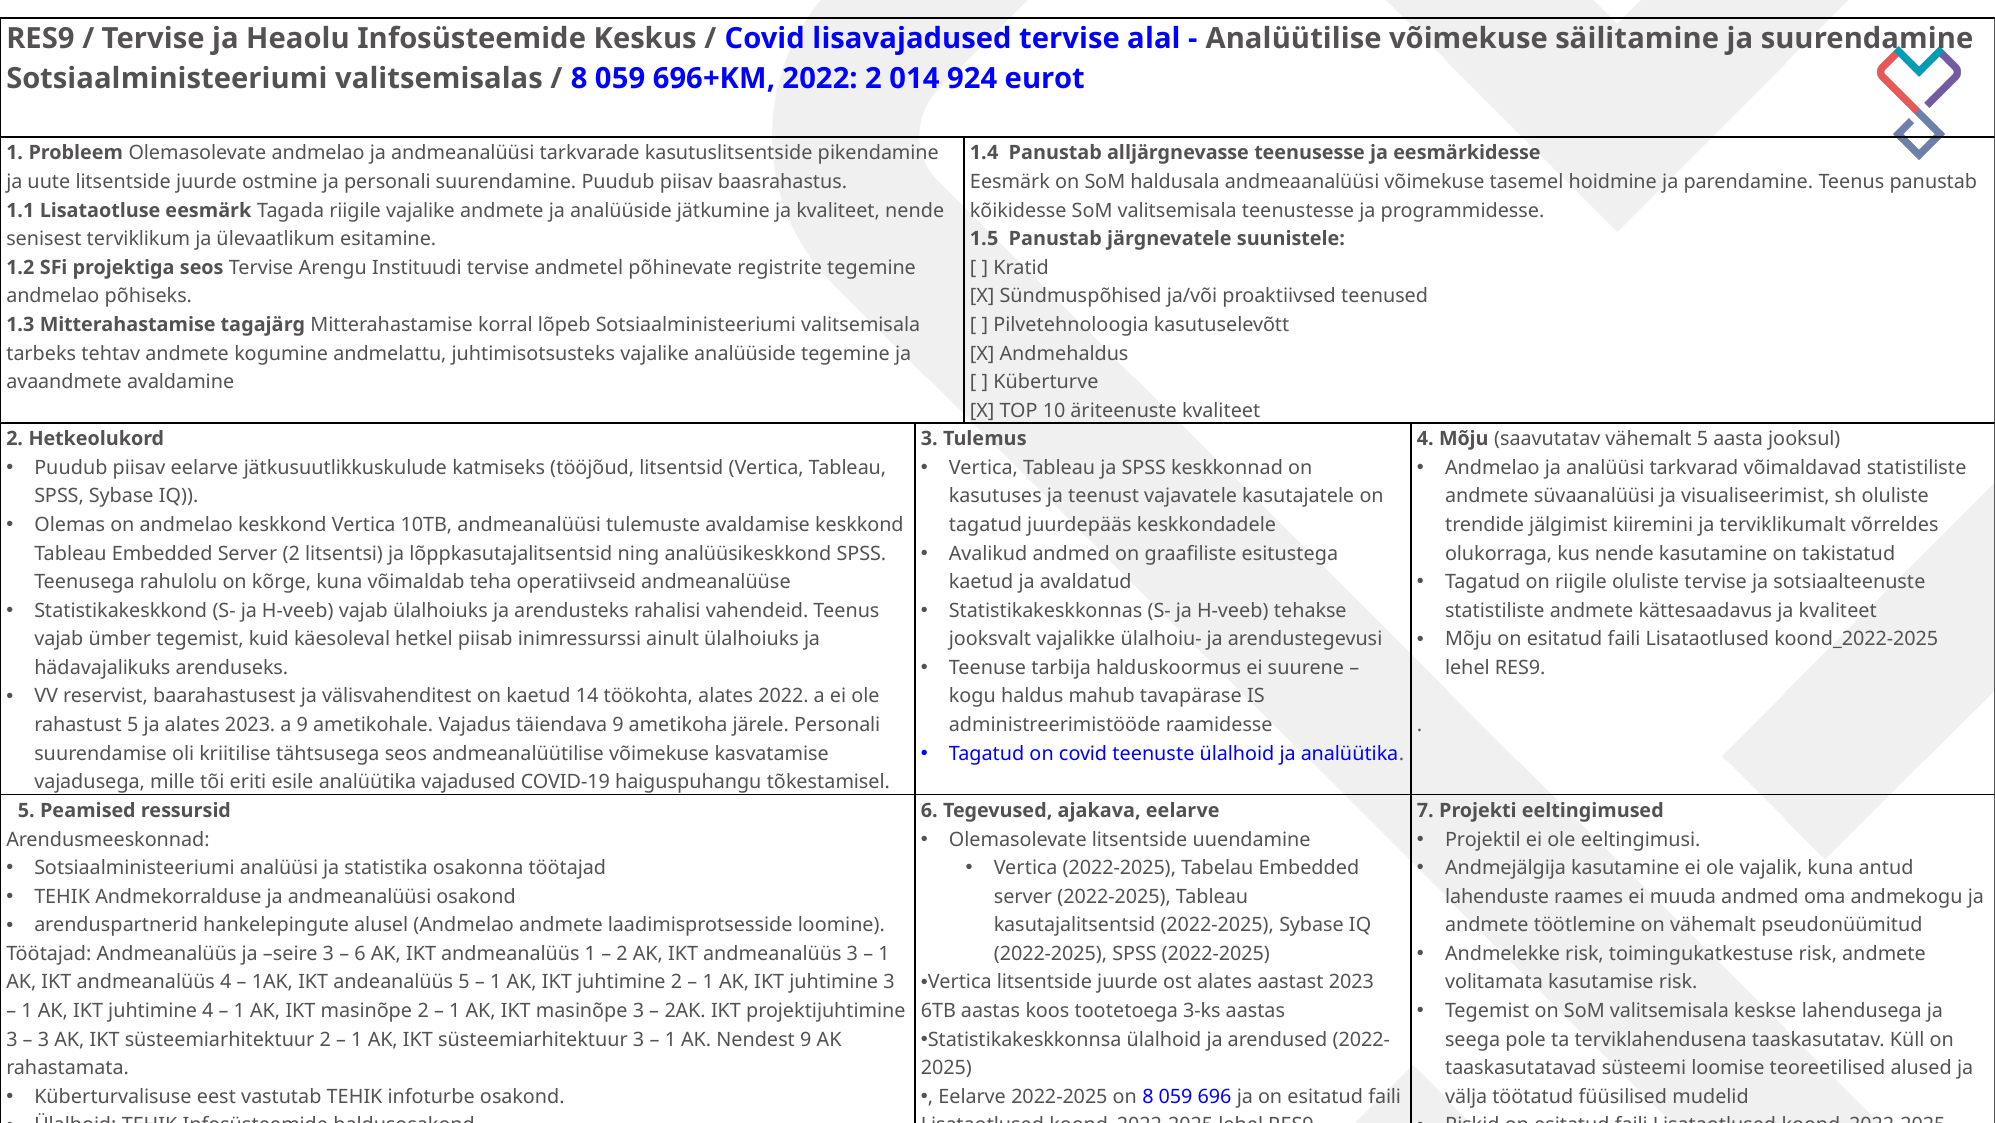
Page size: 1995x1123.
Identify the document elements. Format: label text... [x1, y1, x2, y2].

table_header RES9 / Tervise ja Heaolu Infosüsteemide Keskus / Covid lisavajadused tervise alal - Analüütilise võimekuse säilitamine ja suurendamine Sotsiaalministeeriumi valitsemisalas / 8 059 696+KM, 2022: 2 014 924 eurot [1, 19, 1994, 136]
table_cell 7. Projekti eeltingimused Projektil ei ole eeltingimusi. Andmejälgija kasutamine ei ole vajalik, kuna antud lahenduste raames ei muuda andmed oma andmekogu ja andmete töötlemine on vähemalt pseudonüümitud Andmelekke risk, toimingukatkestuse risk, andmete volitamata kasutamise risk. Tegemist on SoM valitsemisala keskse lahendusega ja seega pole ta terviklahendusena taaskasutatav. Küll on taaskasutatavad süsteemi loomise teoreetilised alused ja välja töötatud füüsilised mudelid Riskid on esitatud faili Lisataotlused koond_2022-2025 lehel RES9. [1412, 795, 1994, 1123]
table_cell 6. Tegevused, ajakava, eelarve Olemasolevate litsentside uuendamine Vertica (2022-2025), Tabelau Embedded server (2022-2025), Tableau kasutajalitsentsid (2022-2025), Sybase IQ (2022-2025), SPSS (2022-2025) Vertica litsentside juurde ost alates aastast 2023 6TB aastas koos tootetoega 3-ks aastas Statistikakeskkonnsa ülalhoid ja arendused (2022-2025) , Eelarve 2022-2025 on 8 059 696 ja on esitatud faili Lisataotlused koond_2022-2025 lehel RES9. [916, 795, 1410, 1123]
table_cell 2. Hetkeolukord Puudub piisav eelarve jätkusuutlikkuskulude katmiseks (tööjõud, litsentsid (Vertica, Tableau, SPSS, Sybase IQ)). Olemas on andmelao keskkond Vertica 10TB, andmeanalüüsi tulemuste avaldamise keskkond Tableau Embedded Server (2 litsentsi) ja lõppkasutajalitsentsid ning analüüsikeskkond SPSS. Teenusega rahulolu on kõrge, kuna võimaldab teha operatiivseid andmeanalüüse Statistikakeskkond (S- ja H-veeb) vajab ülalhoiuks ja arendusteks rahalisi vahendeid. Teenus vajab ümber tegemist, kuid käesoleval hetkel piisab inimressurssi ainult ülalhoiuks ja hädavajalikuks arenduseks. VV reservist, baarahastusest ja välisvahenditest on kaetud 14 töökohta, alates 2022. a ei ole rahastust 5 ja alates 2023. a 9 ametikohale. Vajadus täiendava 9 ametikoha järele. Personali suurendamise oli kriitilise tähtsusega seos andmeanalüütilise võimekuse kasvatamise vajadusega, mille tõi eriti esile analüütika vajadused COVID-19 haiguspuhangu tõkestamisel. [1, 424, 914, 794]
table_cell 1. Probleem Olemasolevate andmelao ja andmeanalüüsi tarkvarade kasutuslitsentside pikendamine ja uute litsentside juurde ostmine ja personali suurendamine. Puudub piisav baasrahastus. 1.1 Lisataotluse eesmärk Tagada riigile vajalike andmete ja analüüside jätkumine ja kvaliteet, nende senisest terviklikum ja ülevaatlikum esitamine. 1.2 SFi projektiga seos Tervise Arengu Instituudi tervise andmetel põhinevate registrite tegemine andmelao põhiseks. 1.3 Mitterahastamise tagajärg Mitterahastamise korral lõpeb Sotsiaalministeeriumi valitsemisala tarbeks tehtav andmete kogumine andmelattu, juhtimisotsusteks vajalike analüüside tegemine ja avaandmete avaldamine [1, 138, 963, 422]
table_cell 5. Peamised ressursid Arendusmeeskonnad: Sotsiaalministeeriumi analüüsi ja statistika osakonna töötajad TEHIK Andmekorralduse ja andmeanalüüsi osakond arenduspartnerid hankelepingute alusel (Andmelao andmete laadimisprotsesside loomine). Töötajad: Andmeanalüüs ja –seire 3 – 6 AK, IKT andmeanalüüs 1 – 2 AK, IKT andmeanalüüs 3 – 1 AK, IKT andmeanalüüs 4 – 1AK, IKT andeanalüüs 5 – 1 AK, IKT juhtimine 2 – 1 AK, IKT juhtimine 3 – 1 AK, IKT juhtimine 4 – 1 AK, IKT masinõpe 2 – 1 AK, IKT masinõpe 3 – 2AK. IKT projektijuhtimine 3 – 3 AK, IKT süsteemiarhitektuur 2 – 1 AK, IKT süsteemiarhitektuur 3 – 1 AK. Nendest 9 AK rahastamata. Küberturvalisuse eest vastutab TEHIK infoturbe osakond. Ülalhoid: TEHIK Infosüsteemide haldusosakond. [1, 795, 914, 1123]
table_cell 3. Tulemus Vertica, Tableau ja SPSS keskkonnad on kasutuses ja teenust vajavatele kasutajatele on tagatud juurdepääs keskkondadele Avalikud andmed on graafiliste esitustega kaetud ja avaldatud Statistikakeskkonnas (S- ja H-veeb) tehakse jooksvalt vajalikke ülalhoiu- ja arendustegevusi Teenuse tarbija halduskoormus ei suurene – kogu haldus mahub tavapärase IS administreerimistööde raamidesse Tagatud on covid teenuste ülalhoid ja analüütika. [916, 424, 1410, 794]
table_cell 4. Mõju (saavutatav vähemalt 5 aasta jooksul) Andmelao ja analüüsi tarkvarad võimaldavad statistiliste andmete süvaanalüüsi ja visualiseerimist, sh oluliste trendide jälgimist kiiremini ja terviklikumalt võrreldes olukorraga, kus nende kasutamine on takistatud Tagatud on riigile oluliste tervise ja sotsiaalteenuste statistiliste andmete kättesaadavus ja kvaliteet Mõju on esitatud faili Lisataotlused koond_2022-2025 lehel RES9. . [1412, 424, 1994, 794]
table_cell 1.4 Panustab alljärgnevasse teenusesse ja eesmärkidesse Eesmärk on SoM haldusala andmeaanalüüsi võimekuse tasemel hoidmine ja parendamine. Teenus panustab kõikidesse SoM valitsemisala teenustesse ja programmidesse. 1.5 Panustab järgnevatele suunistele: [ ] Kratid [X] Sündmuspõhised ja/või proaktiivsed teenused [ ] Pilvetehnoloogia kasutuselevõtt [X] Andmehaldus [ ] Küberturve [X] TOP 10 äriteenuste kvaliteet [965, 138, 1994, 422]
